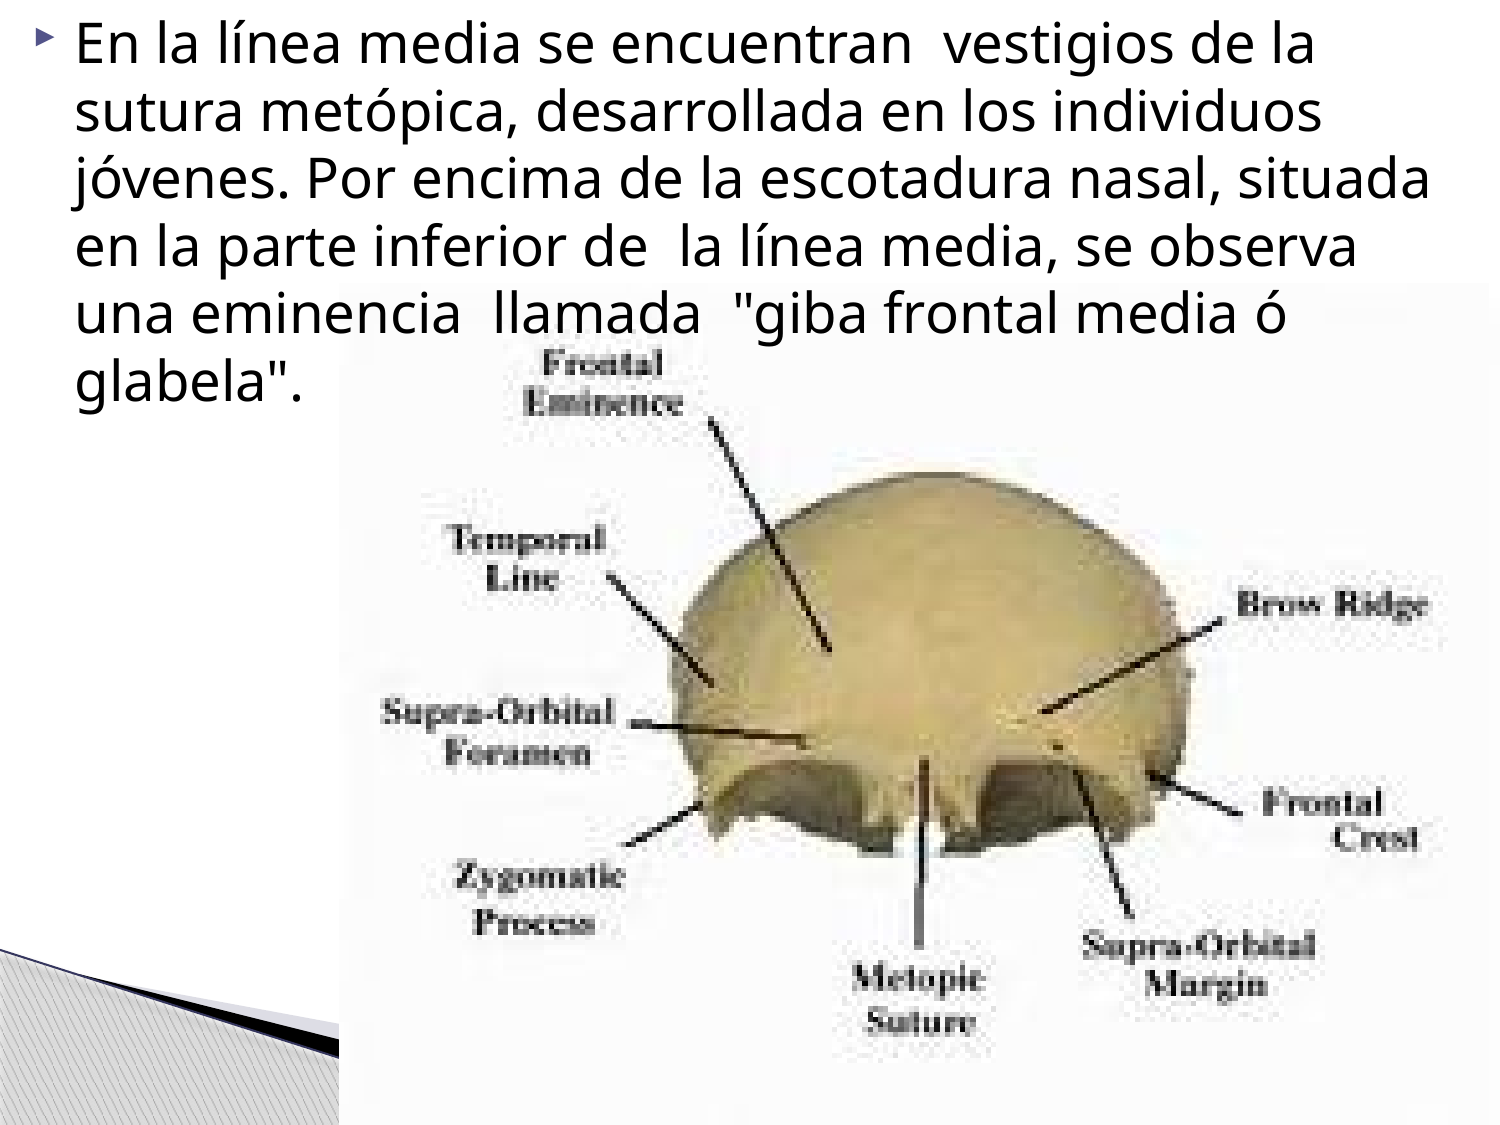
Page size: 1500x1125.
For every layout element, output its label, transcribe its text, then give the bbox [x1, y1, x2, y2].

picture [339, 282, 1500, 1125]
list En la línea media se encuentran vestigios de la sutura metópica, desarrollada en los individuos jóvenes. Por encima de la escotadura nasal, situada en la parte inferior de la línea media, se observa una eminencia llamada "giba frontal media ó glabela". [0, 0, 1500, 1125]
